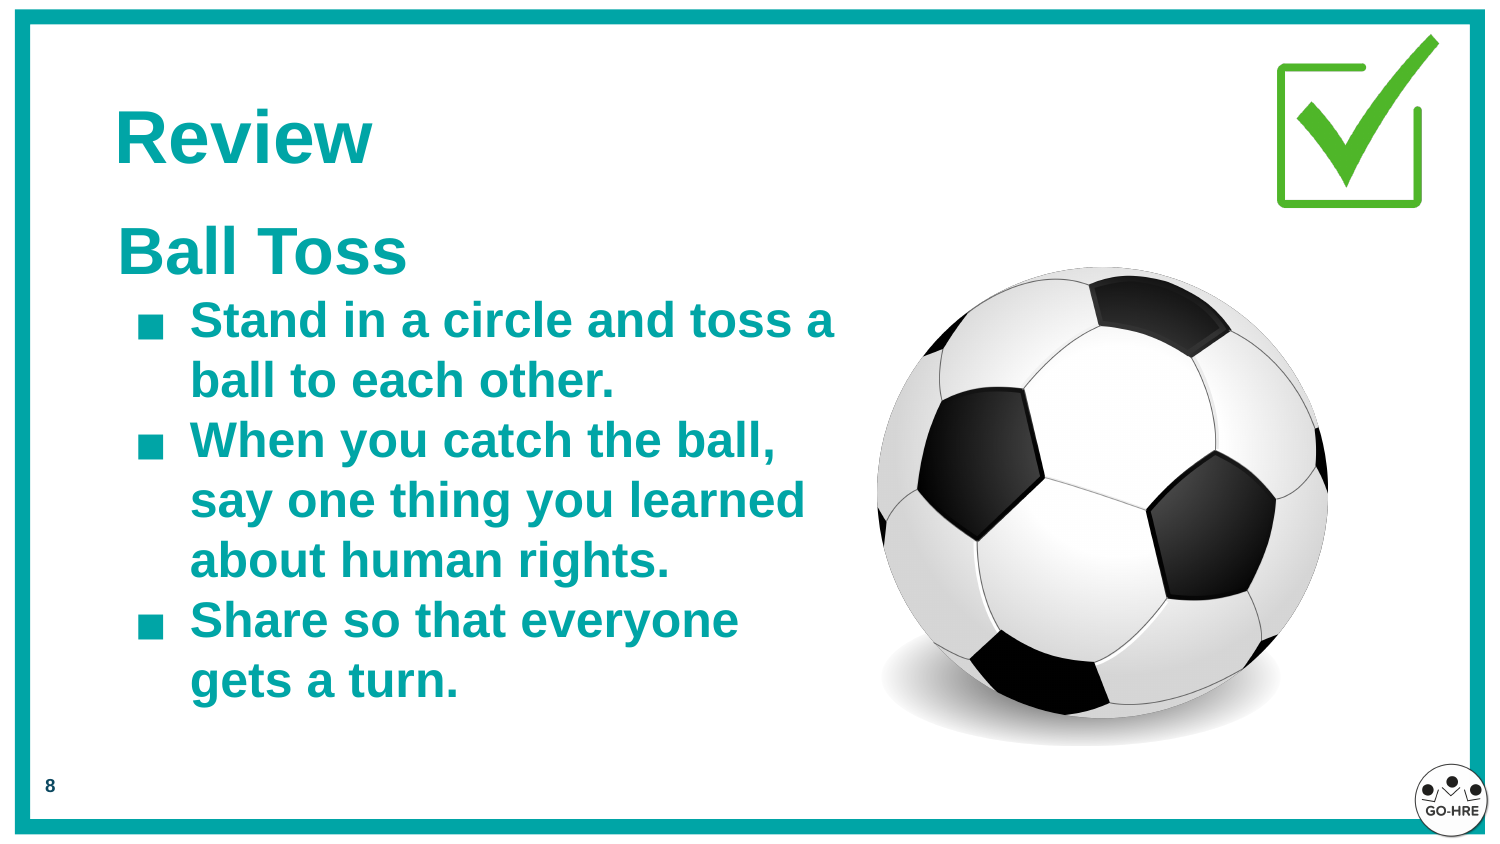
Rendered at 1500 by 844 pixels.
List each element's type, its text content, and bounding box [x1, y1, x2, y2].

picture [876, 267, 1328, 746]
list Ball Toss Stand in a circle and toss a ball to each other. When you catch the ball, say one thing you learned about human rights. Share so that everyone gets a turn. [102, 192, 861, 760]
picture [1273, 29, 1441, 210]
title Review [99, 58, 1268, 209]
picture [1414, 763, 1490, 839]
slide_number 8 [30, 754, 121, 819]
